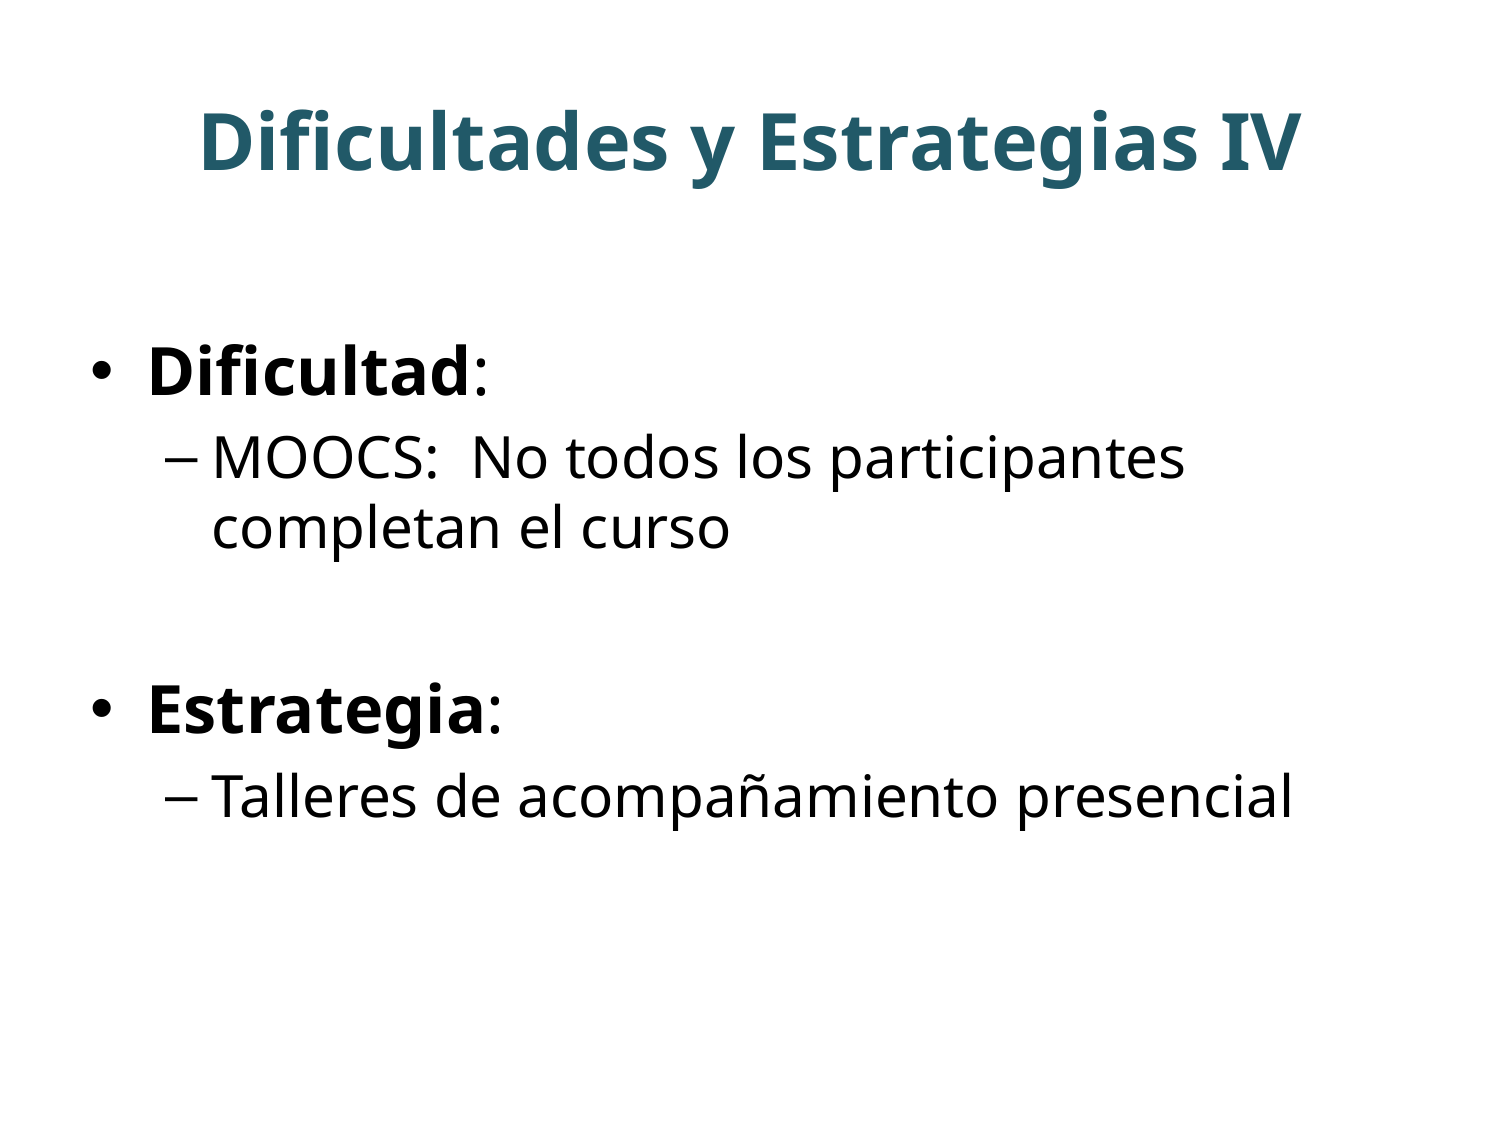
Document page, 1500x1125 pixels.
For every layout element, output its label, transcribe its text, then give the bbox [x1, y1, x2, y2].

list Dificultad: MOOCS: No todos los participantes completan el curso Estrategia: Talleres de acompañamiento presencial [75, 321, 1425, 858]
title Dificultades y Estrategias IV [75, 45, 1425, 233]
